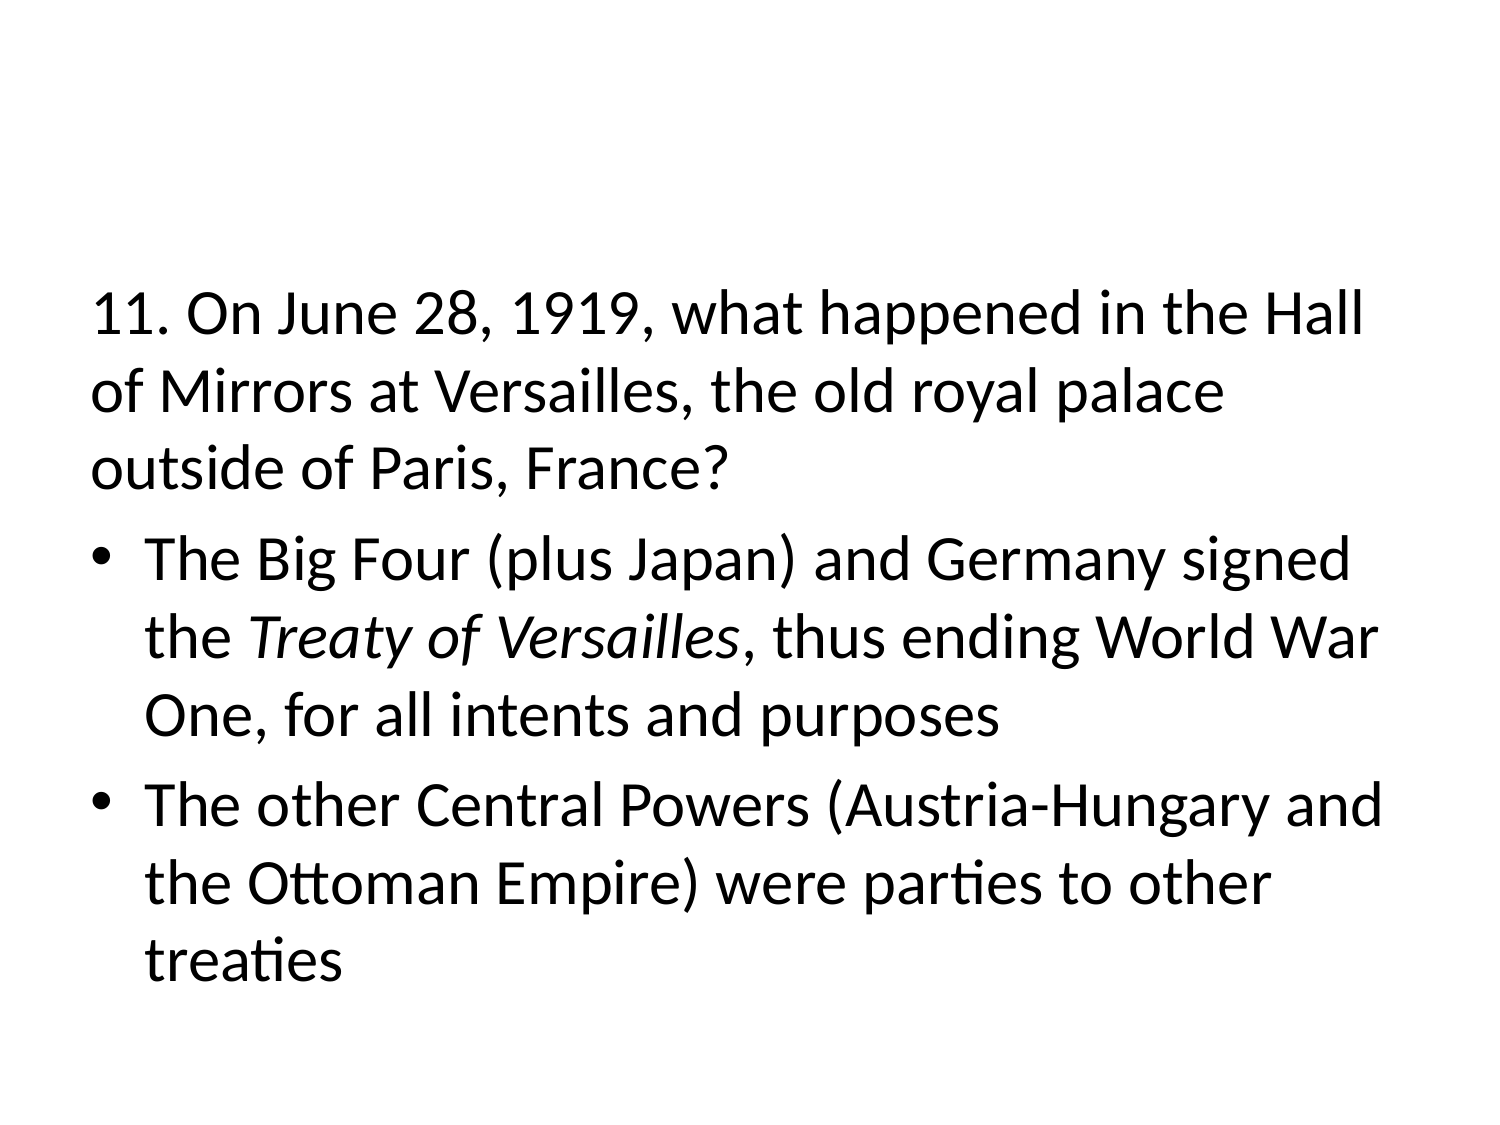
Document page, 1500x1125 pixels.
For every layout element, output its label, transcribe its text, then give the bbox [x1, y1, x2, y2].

list 11. On June 28, 1919, what happened in the Hall of Mirrors at Versailles, the old royal palace outside of Paris, France? The Big Four (plus Japan) and Germany signed the Treaty of Versailles, thus ending World War One, for all intents and purposes The other Central Powers (Austria-Hungary and the Ottoman Empire) were parties to other treaties [75, 262, 1425, 1005]
